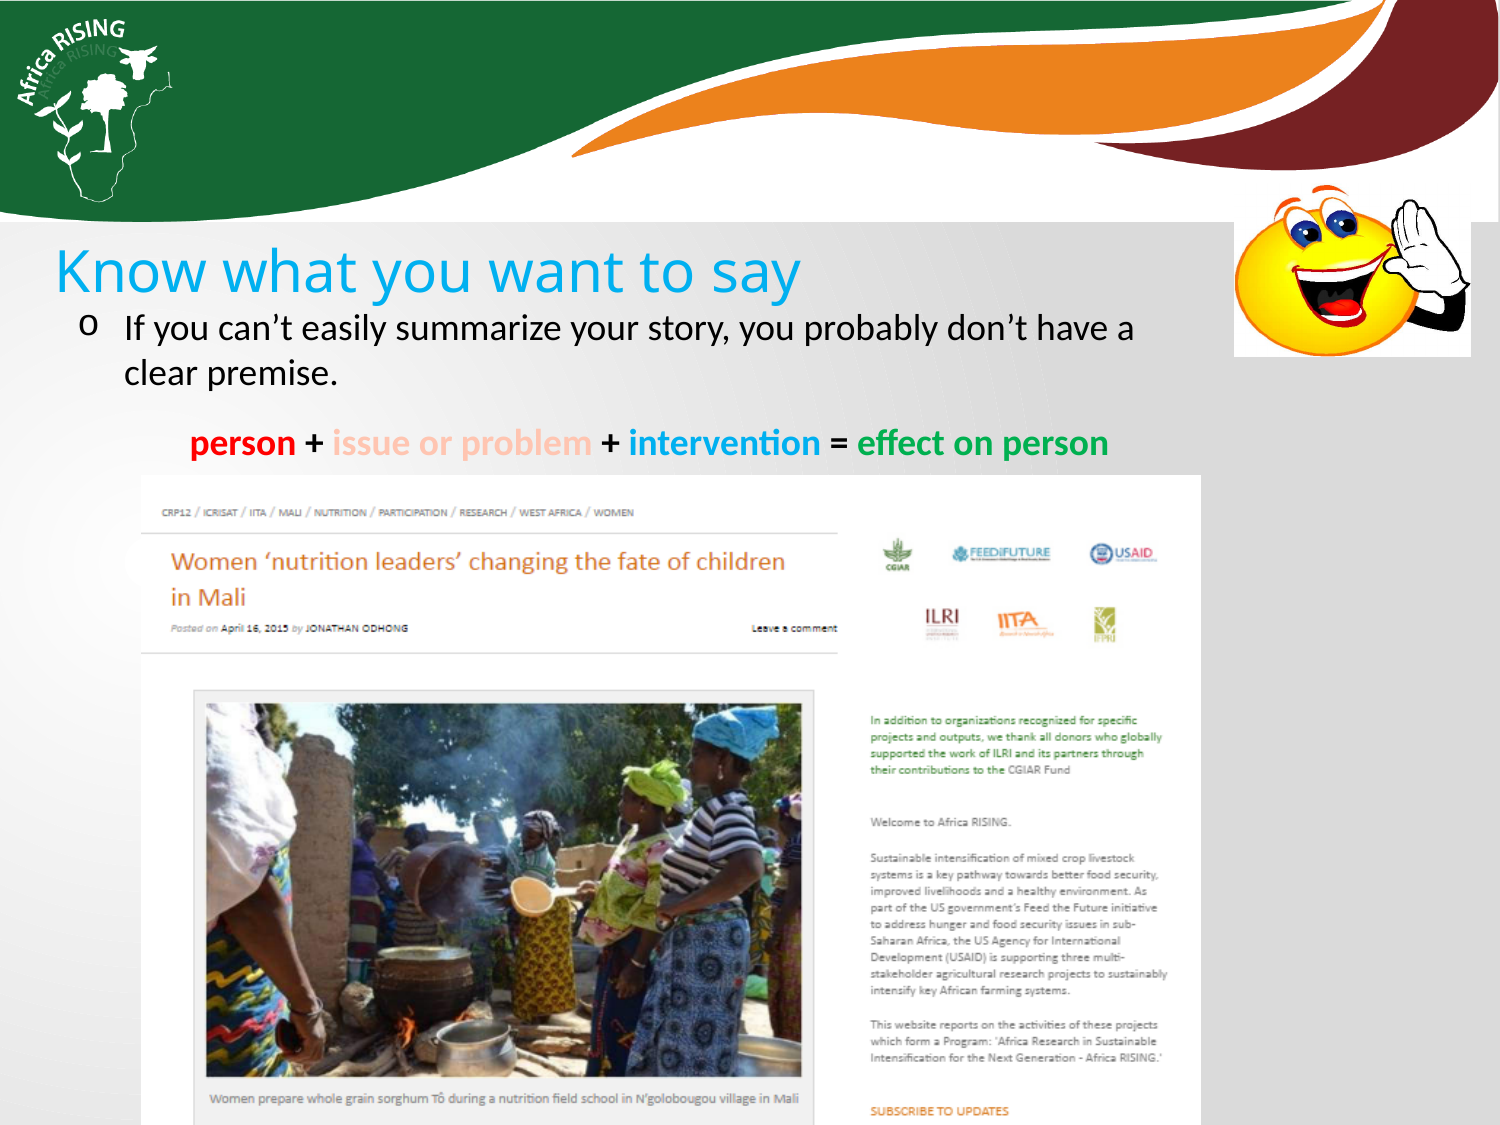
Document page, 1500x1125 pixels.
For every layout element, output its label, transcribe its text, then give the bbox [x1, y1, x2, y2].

text_box person + issue or problem + intervention = effect on person [174, 410, 1168, 467]
text_box Know what you want to say [40, 227, 938, 312]
text_box If you can’t easily summarize your story, you probably don’t have a clear premise. [62, 295, 1225, 401]
picture [141, 474, 1202, 1125]
picture [0, 0, 1499, 358]
